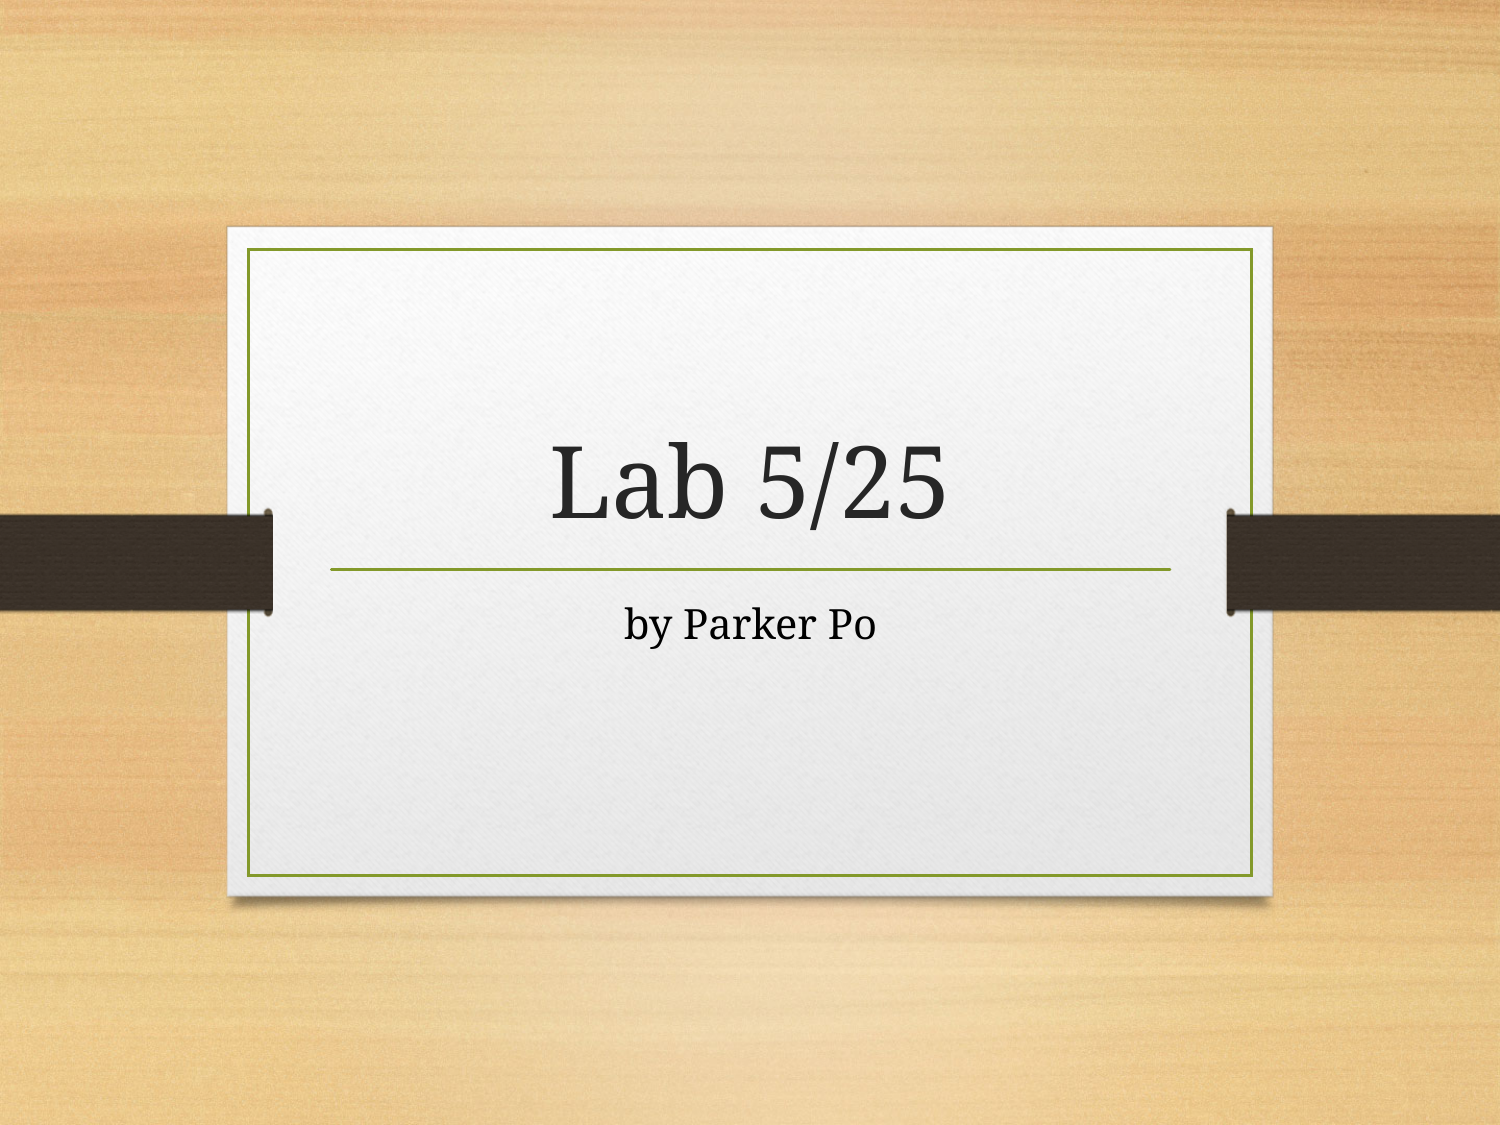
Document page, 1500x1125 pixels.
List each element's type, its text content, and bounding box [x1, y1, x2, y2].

picture [0, 0, 1500, 1125]
subtitle by Parker Po [315, 590, 1187, 817]
title Lab 5/25 [315, 297, 1187, 546]
